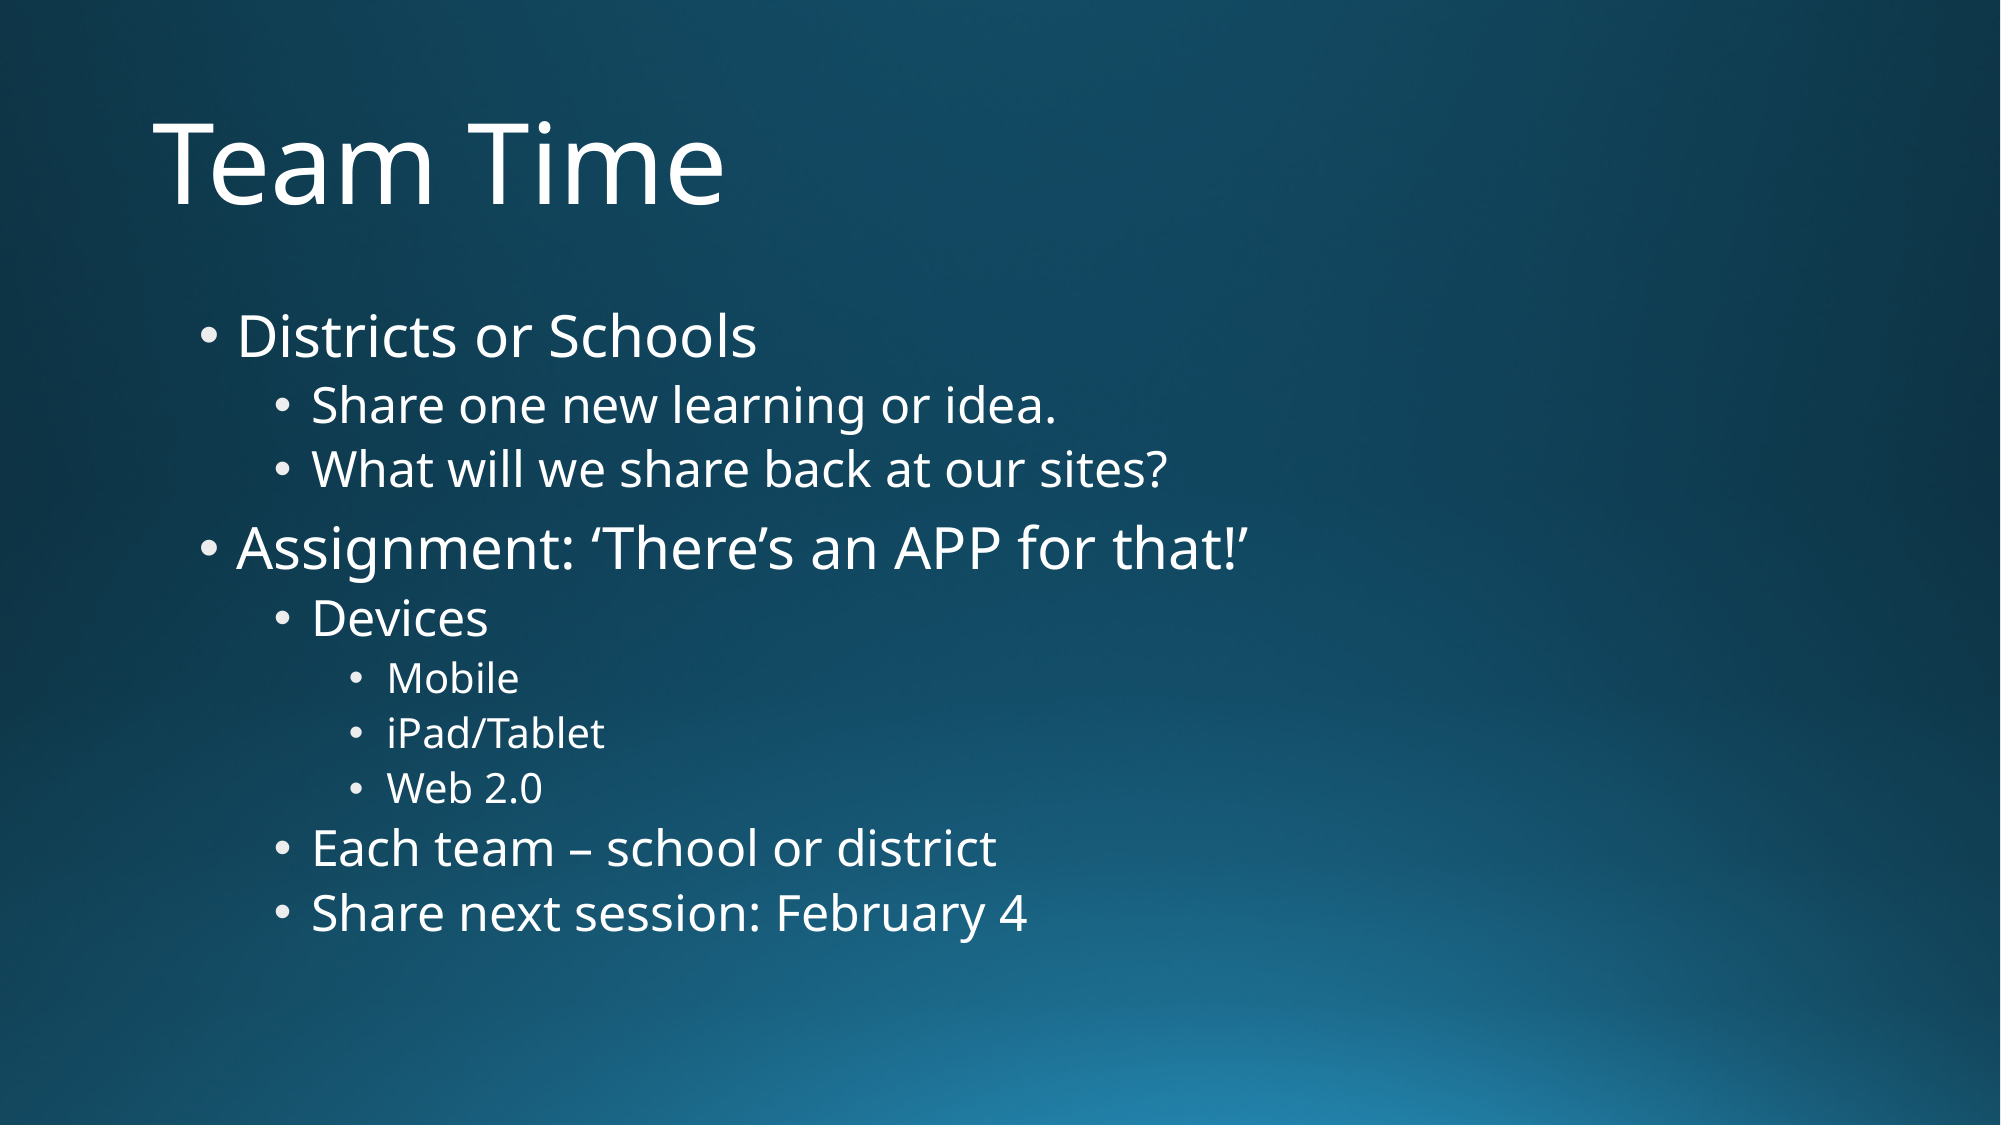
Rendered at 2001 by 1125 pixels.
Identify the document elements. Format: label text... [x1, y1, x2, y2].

picture [0, 0, 2001, 1125]
title Team Time [137, 59, 1863, 278]
list Districts or Schools Share one new learning or idea. What will we share back at our sites? Assignment: ‘There’s an APP for that!’ Devices Mobile iPad/Tablet Web 2.0 Each team – school or district Share next session: February 4 [183, 299, 1863, 1014]
